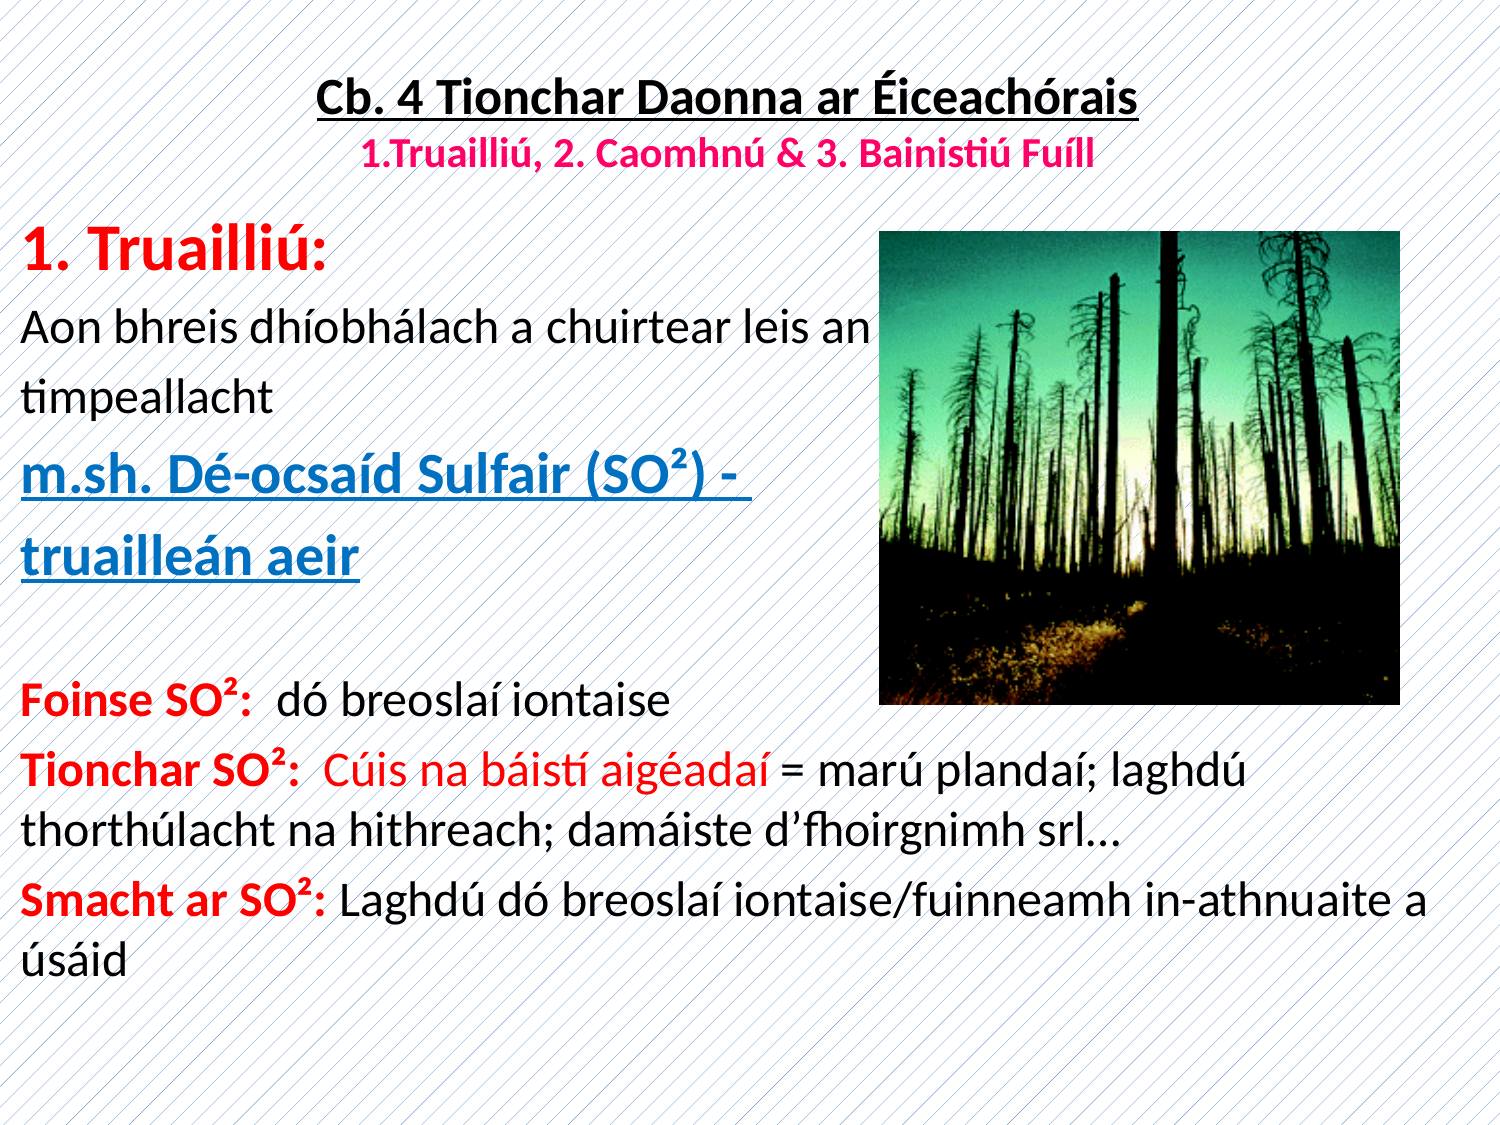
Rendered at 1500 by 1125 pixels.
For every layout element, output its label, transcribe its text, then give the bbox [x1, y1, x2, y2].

picture [879, 231, 1400, 705]
title Cb. 4 Tionchar Daonna ar Éiceachórais 1.Truailliú, 2. Caomhnú & 3. Bainistiú Fuíll [53, 54, 1404, 185]
list 1. Truailliú: Aon bhreis dhíobhálach a chuirtear leis an timpeallacht m.sh. Dé-ocsaíd Sulfair (SO²) - truailleán aeir Foinse SO²: dó breoslaí iontaise Tionchar SO²: Cúis na báistí aigéadaí = marú plandaí; laghdú thorthúlacht na hithreach; damáiste d’fhoirgnimh srl… Smacht ar SO²: Laghdú dó breoslaí iontaise/fuinneamh in-athnuaite a úsáid [5, 196, 1500, 1094]
